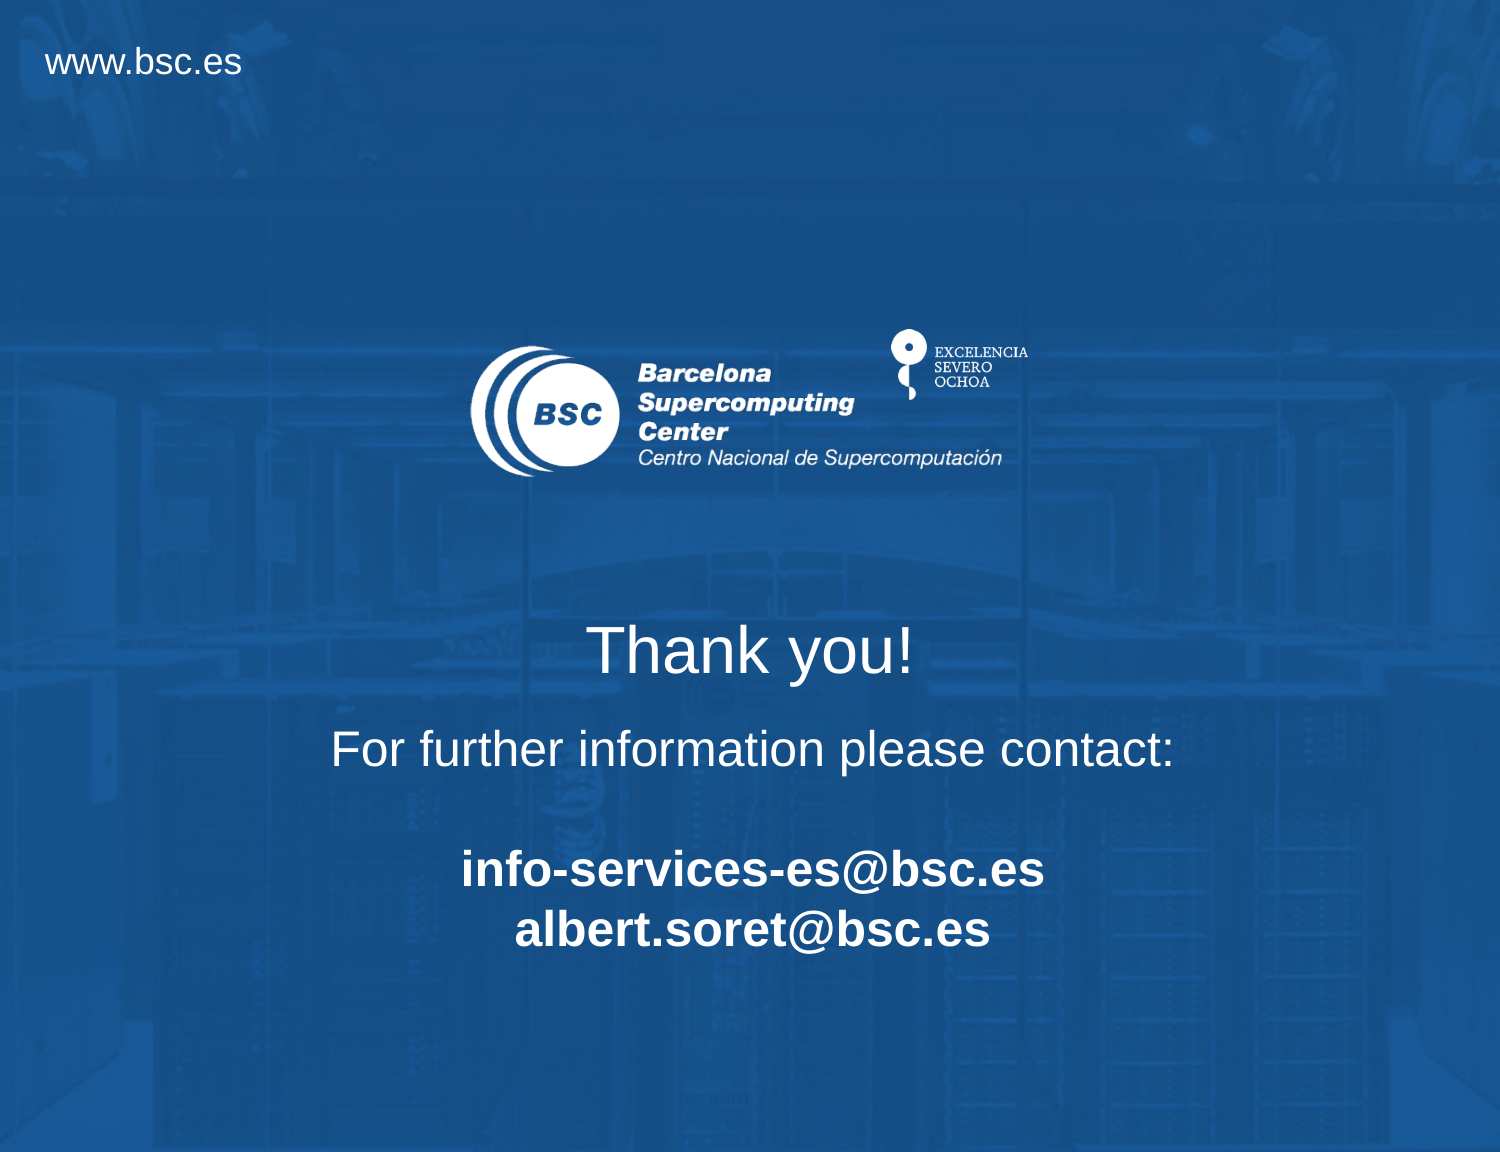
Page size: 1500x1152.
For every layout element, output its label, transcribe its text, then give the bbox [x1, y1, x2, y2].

picture [0, 0, 1500, 1152]
text_box For further information please contact: info-services-es@bsc.es albert.soret@bsc.es [221, 709, 1285, 824]
text_box Thank you! [224, 599, 1275, 708]
